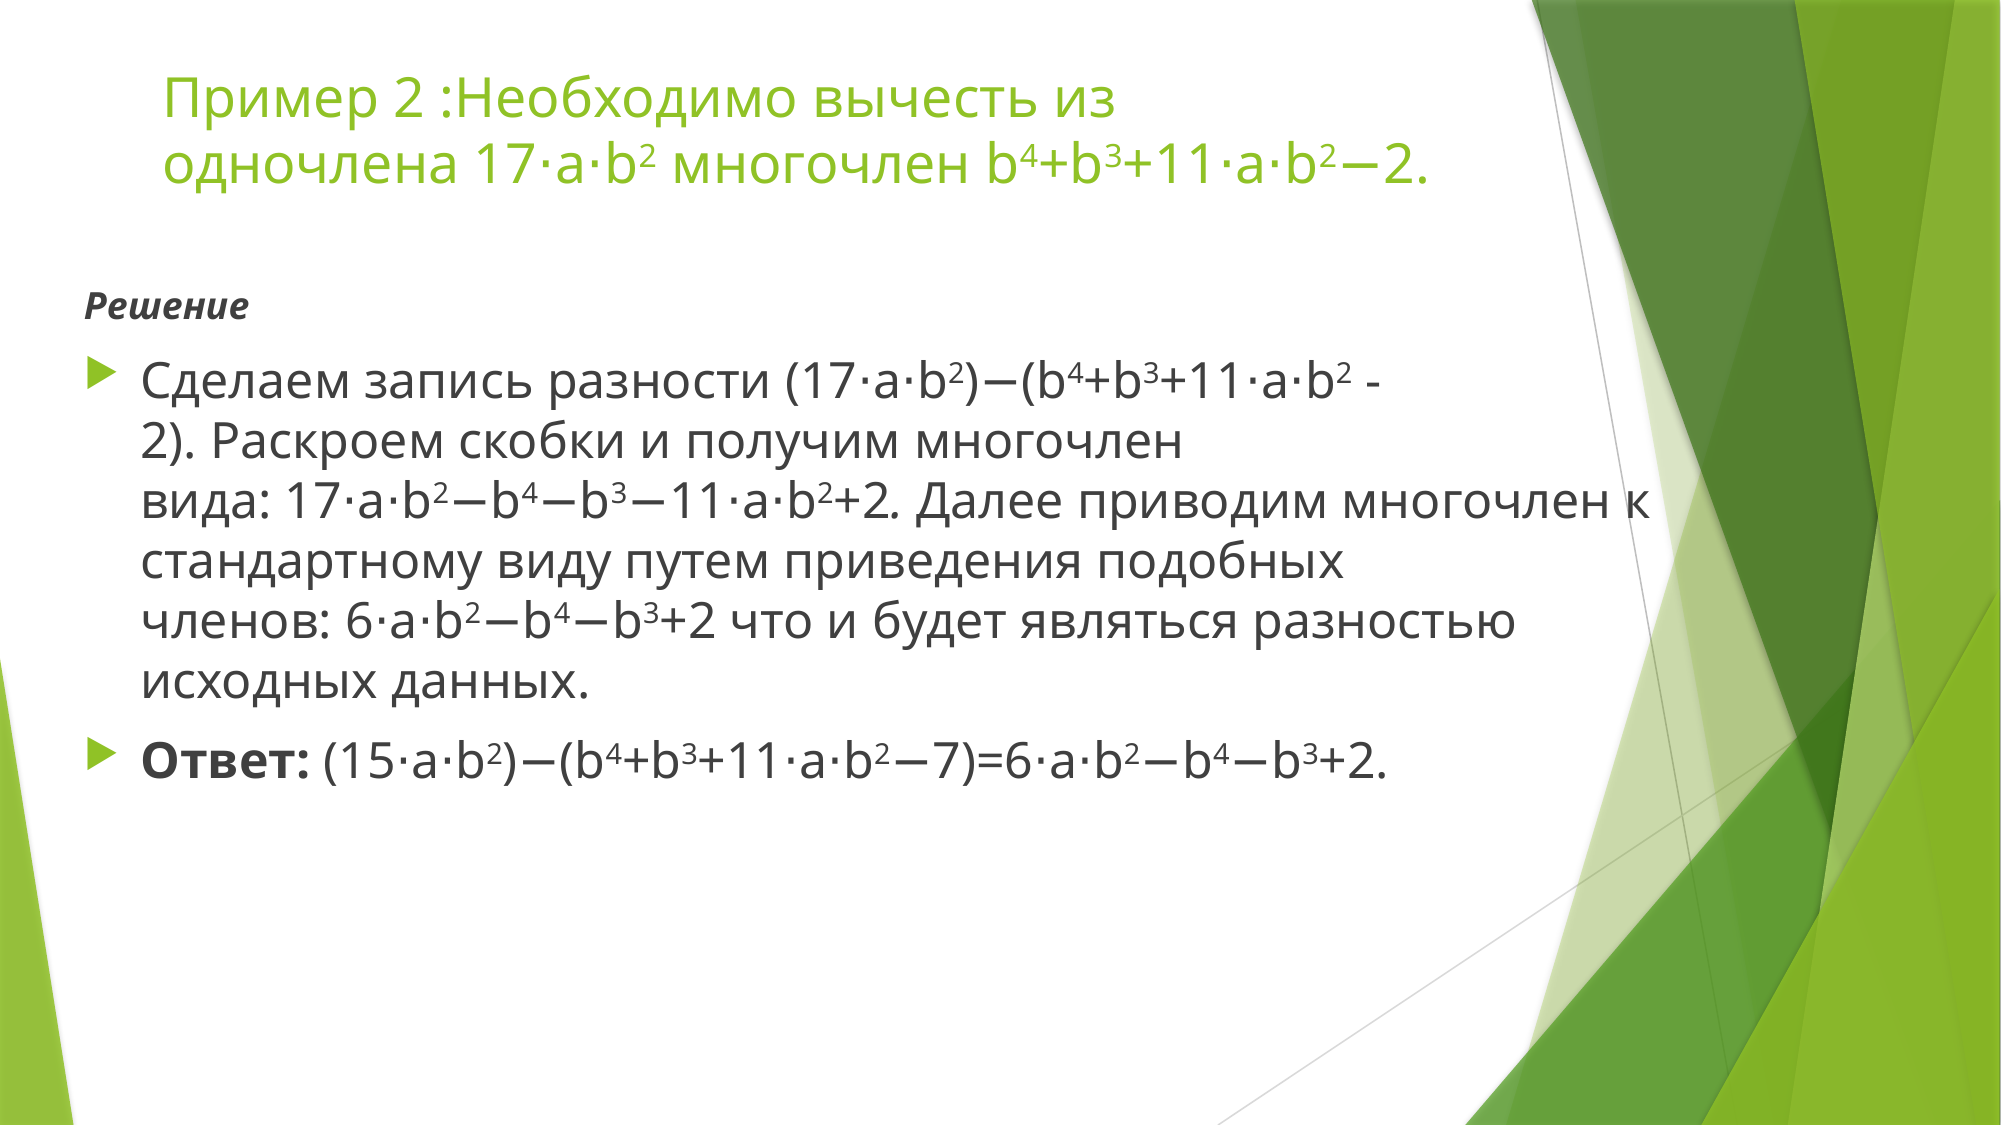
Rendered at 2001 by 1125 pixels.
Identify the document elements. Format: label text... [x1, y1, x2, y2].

list Решение Сделаем запись разности (17⋅a⋅b2)−(b4+b3+11⋅a⋅b2 -2). Раскроем скобки и получим многочлен вида: 17⋅a⋅b2−b4−b3−11⋅a⋅b2+2. Далее приводим многочлен к стандартному виду путем приведения подобных членов: 6⋅a⋅b2−b4−b3+2 что и будет являться разностью исходных данных. Ответ: (15⋅a⋅b2)−(b4+b3+11⋅a⋅b2−7)=6⋅a⋅b2−b4−b3+2. [68, 274, 1691, 1015]
title Пример 2 :Необходимо вычесть из одночлена 17⋅a⋅b2 многочлен b4+b3+11⋅a⋅b2−2. [147, 54, 1640, 272]
